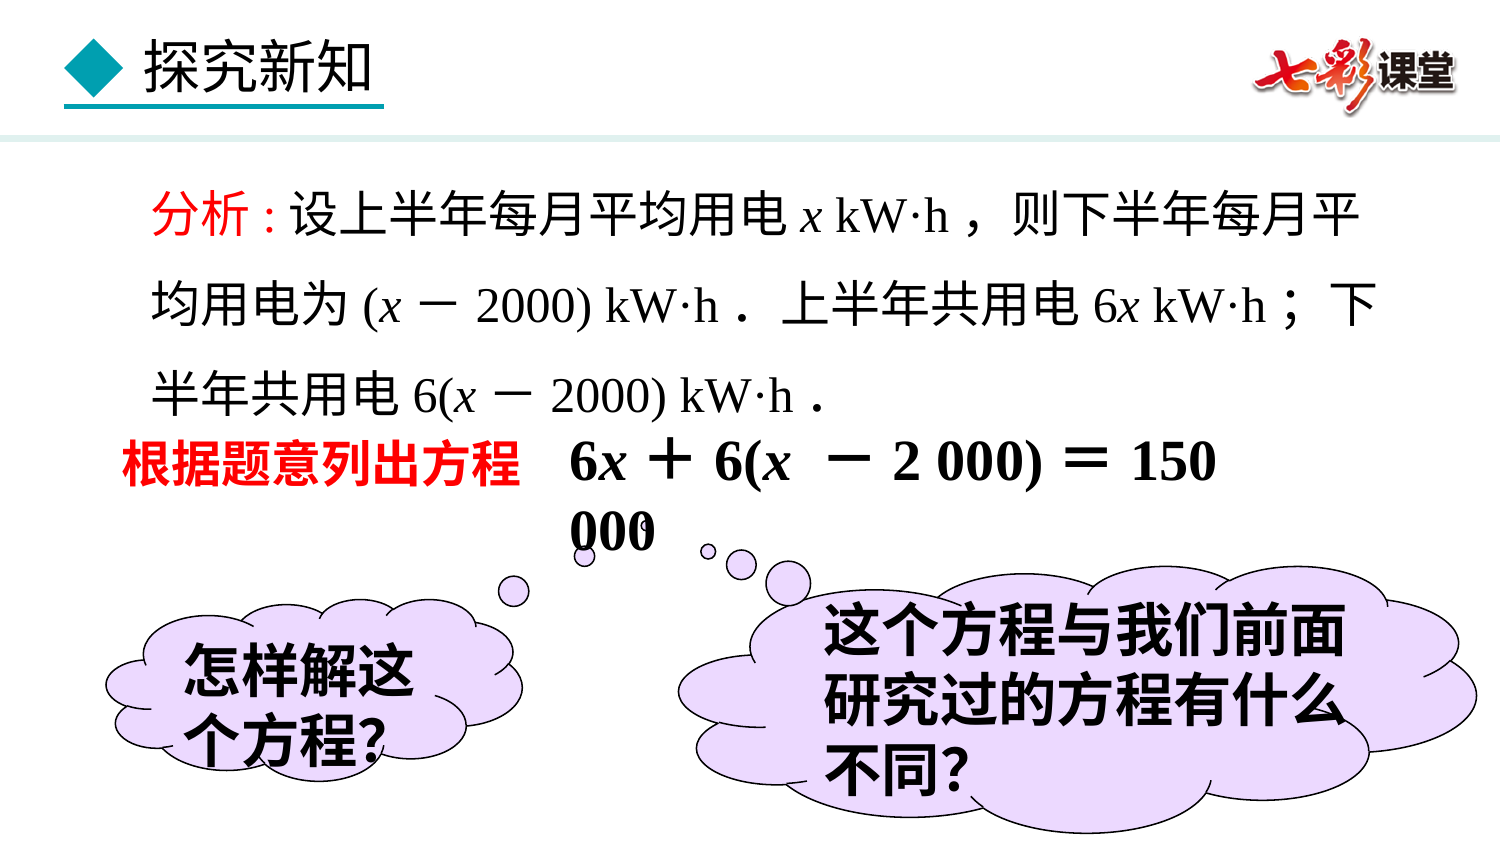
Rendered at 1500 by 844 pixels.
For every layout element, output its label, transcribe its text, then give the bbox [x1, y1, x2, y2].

text_box [848, 811, 972, 818]
text_box 这个方程与我们前面 研究过的方程有什么 不同？ [809, 585, 1367, 811]
text_box 根据题意列出方程 [106, 425, 554, 500]
text_box [1095, 566, 1477, 762]
text_box [959, 573, 1090, 585]
text_box 怎样解这个方程？ [106, 599, 523, 782]
text_box [678, 570, 811, 799]
text_box [987, 811, 1186, 834]
text_box 6x＋6(x －2 000)＝150 000 [554, 415, 1302, 570]
picture [1249, 32, 1461, 118]
text_box 分析:设上半年每月平均用电x kW·h，则下半年每月平均用电为(x－2000) kW·h．上半年共用电6x kW·h；下半年共用电6(x－2000) kW·h． [135, 145, 1412, 431]
text_box 怎样解这个方程？ [498, 576, 529, 607]
